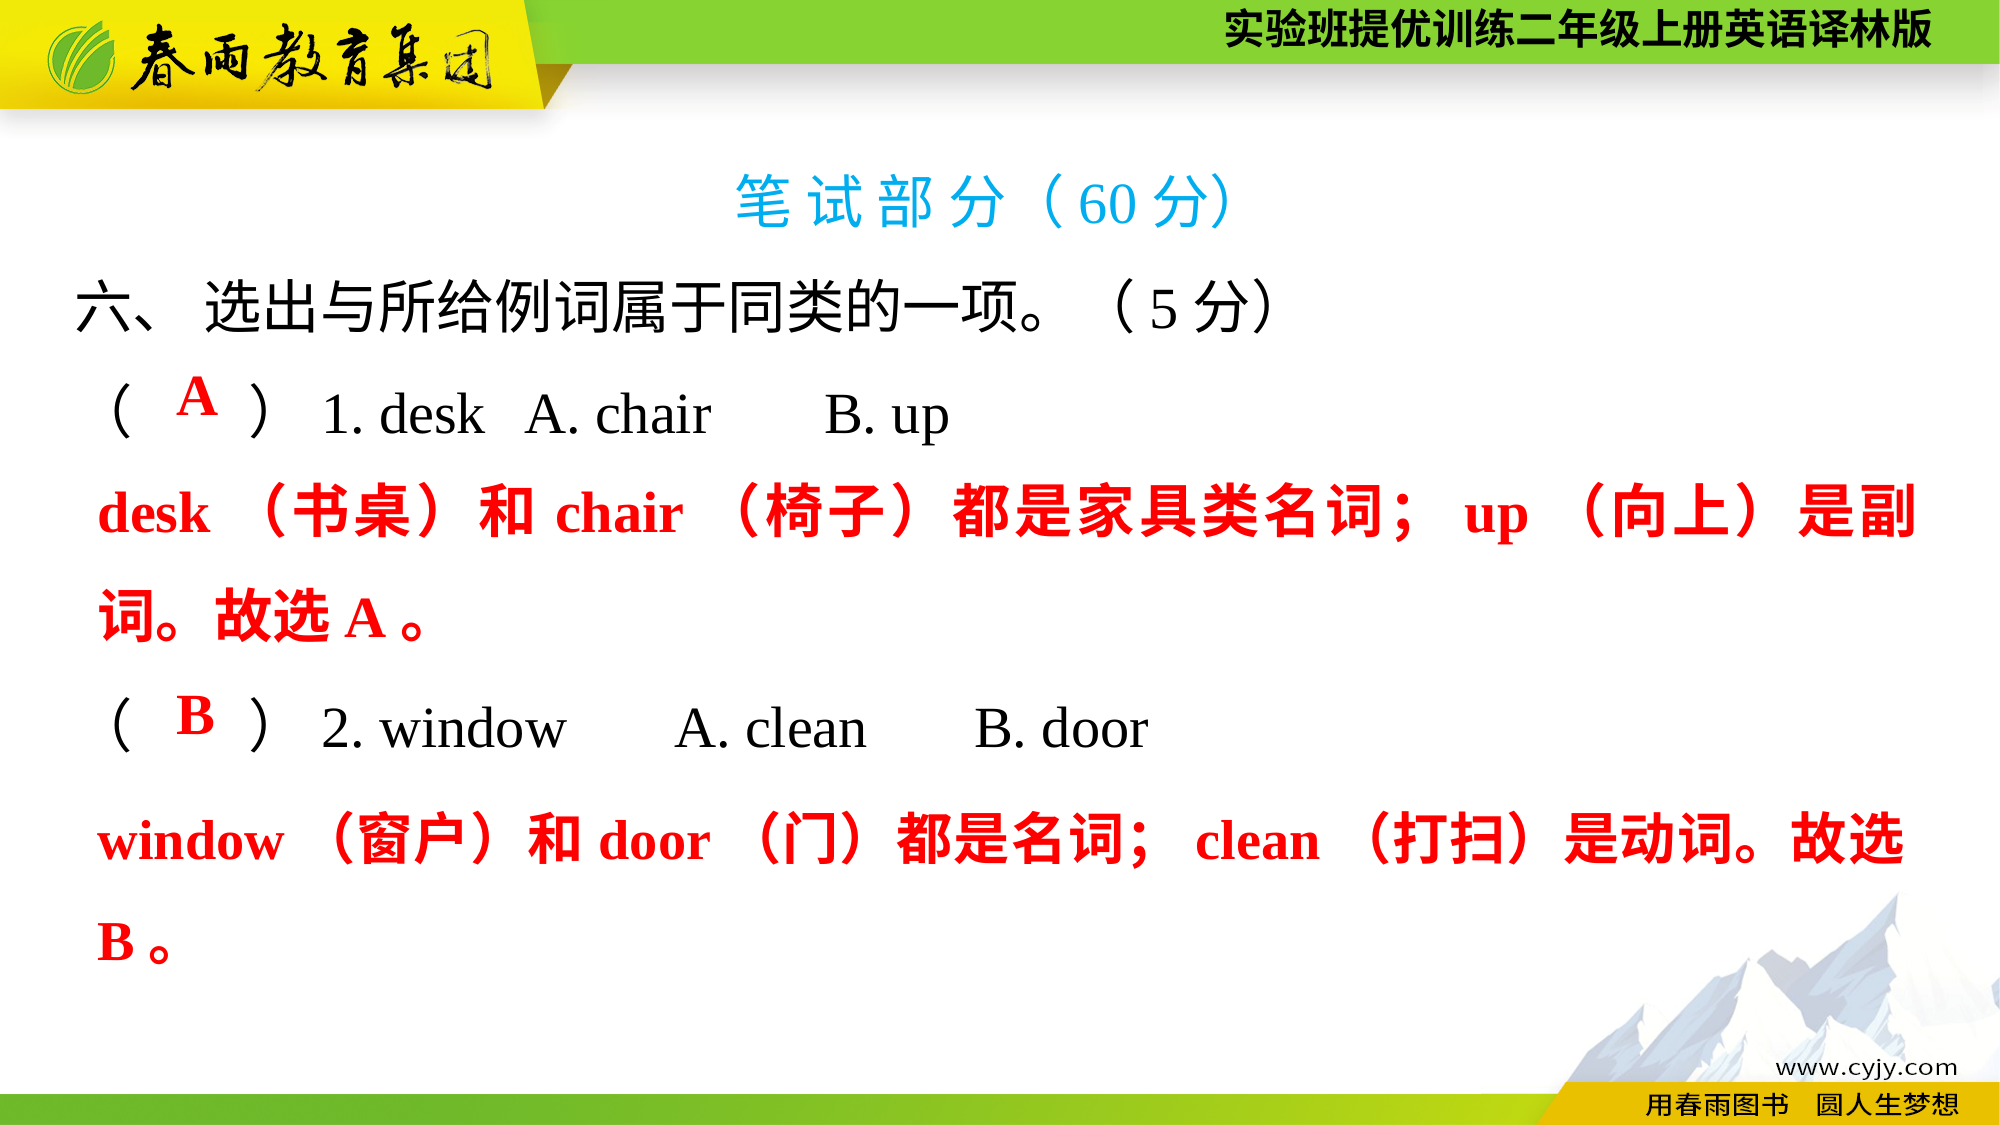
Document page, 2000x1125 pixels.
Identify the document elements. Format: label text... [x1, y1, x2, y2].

text_box B [161, 668, 231, 754]
picture [0, 0, 2000, 1125]
text_box desk（书桌）和chair（椅子）都是家具类名词；up（向上）是副词。故选A。 [82, 431, 1933, 657]
list 笔 试 部 分（60分） 六、 选出与所给例词属于同类的一项。（5分） （ ）1. desk A. chair B. up （ ）2. window A. clean B. door [59, 122, 1944, 774]
text_box A [161, 349, 234, 435]
text_box window（窗户）和door（门）都是名词；clean（打扫）是动词。故选B。 [82, 762, 1933, 980]
